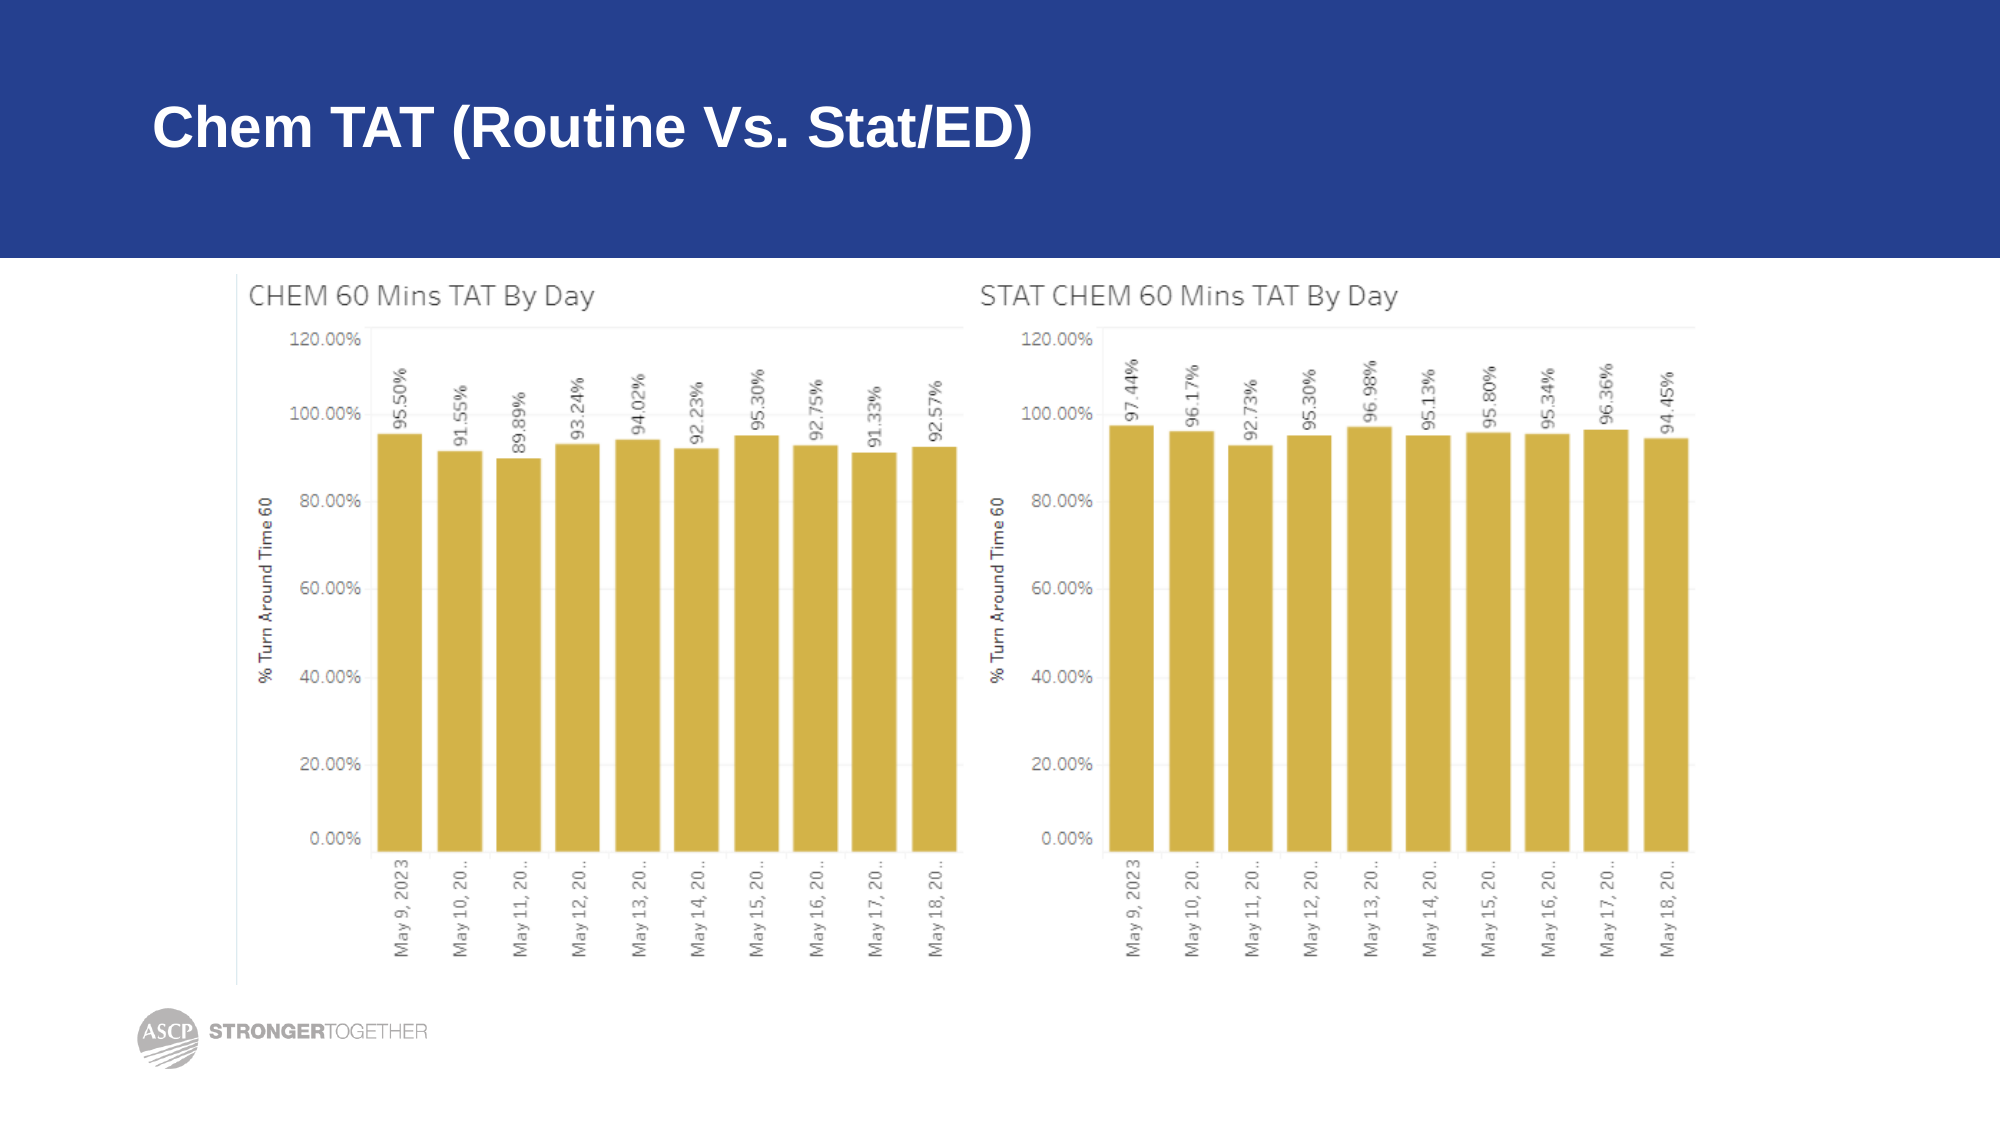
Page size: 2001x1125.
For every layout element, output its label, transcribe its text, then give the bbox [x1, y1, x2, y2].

picture [137, 1008, 427, 1069]
picture [236, 274, 1764, 985]
title Chem TAT (Routine Vs. Stat/ED) [137, 20, 1863, 238]
